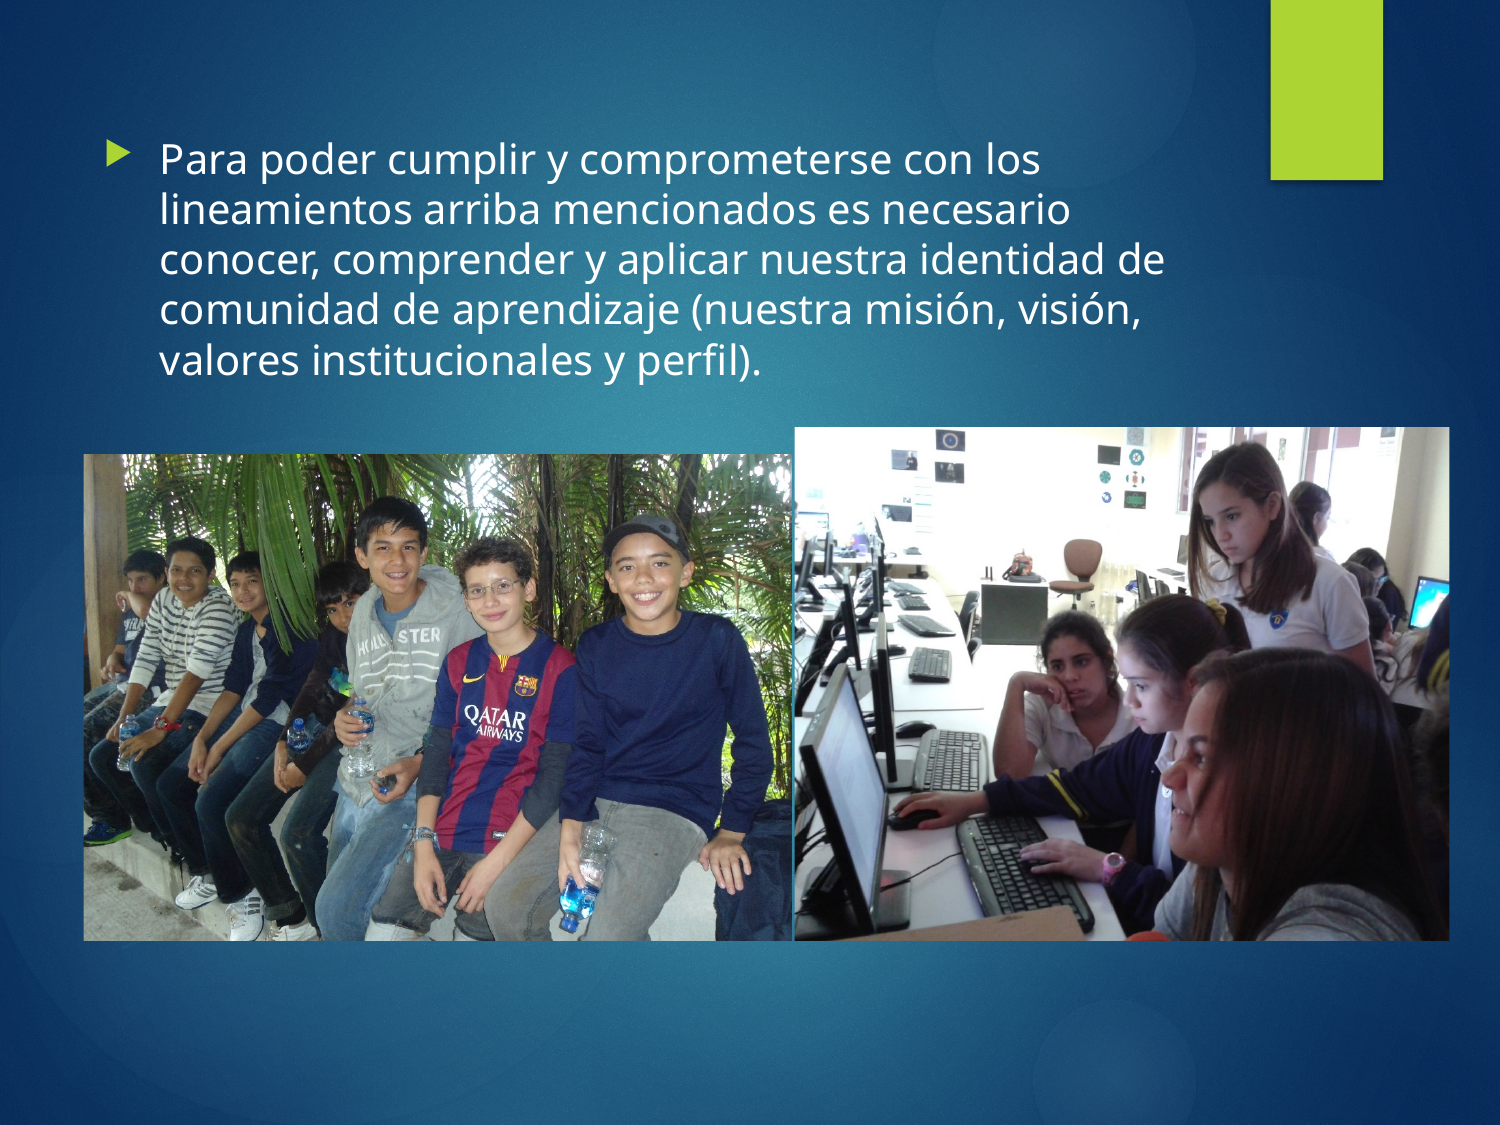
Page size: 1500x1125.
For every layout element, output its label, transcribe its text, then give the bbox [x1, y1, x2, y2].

picture [83, 454, 793, 941]
picture [794, 426, 1450, 941]
list Para poder cumplir y comprometerse con los lineamientos arriba mencionados es necesario conocer, comprender y aplicar nuestra identidad de comunidad de aprendizaje (nuestra misión, visión, valores institucionales y perfil). [88, 125, 1188, 453]
